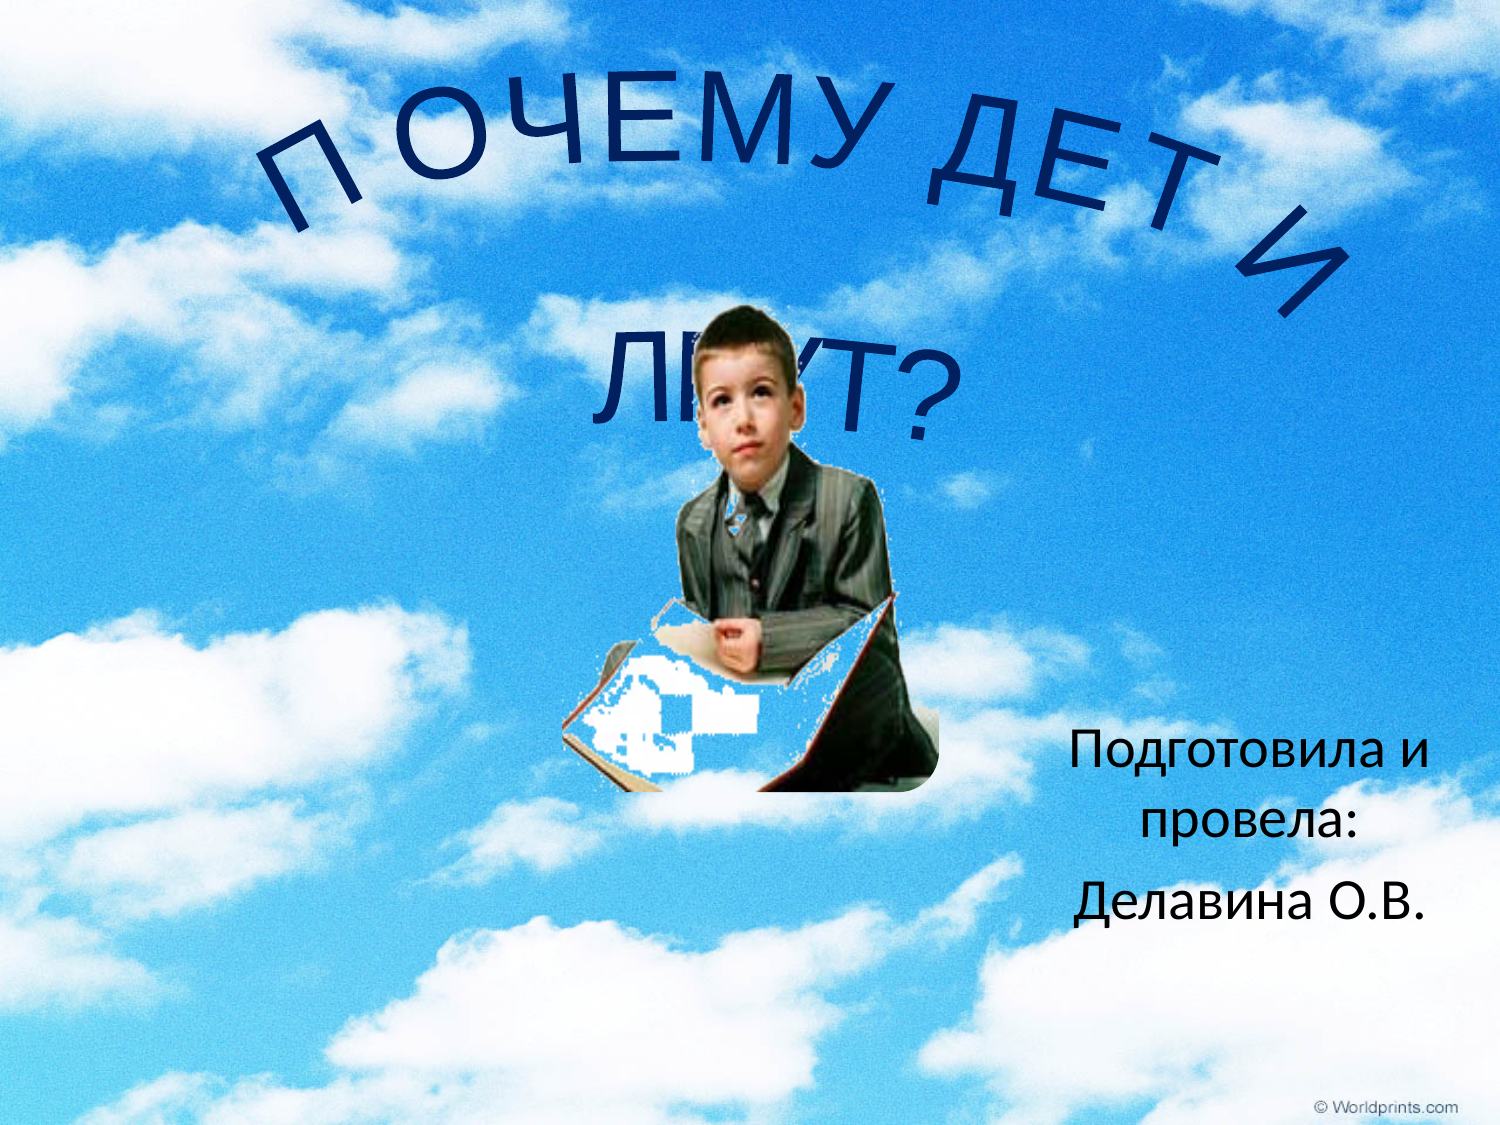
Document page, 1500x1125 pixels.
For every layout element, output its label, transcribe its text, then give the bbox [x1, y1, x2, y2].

picture [0, 0, 1500, 1125]
text_box Подготовила и провела: Делавина О.В. [999, 702, 1500, 1125]
